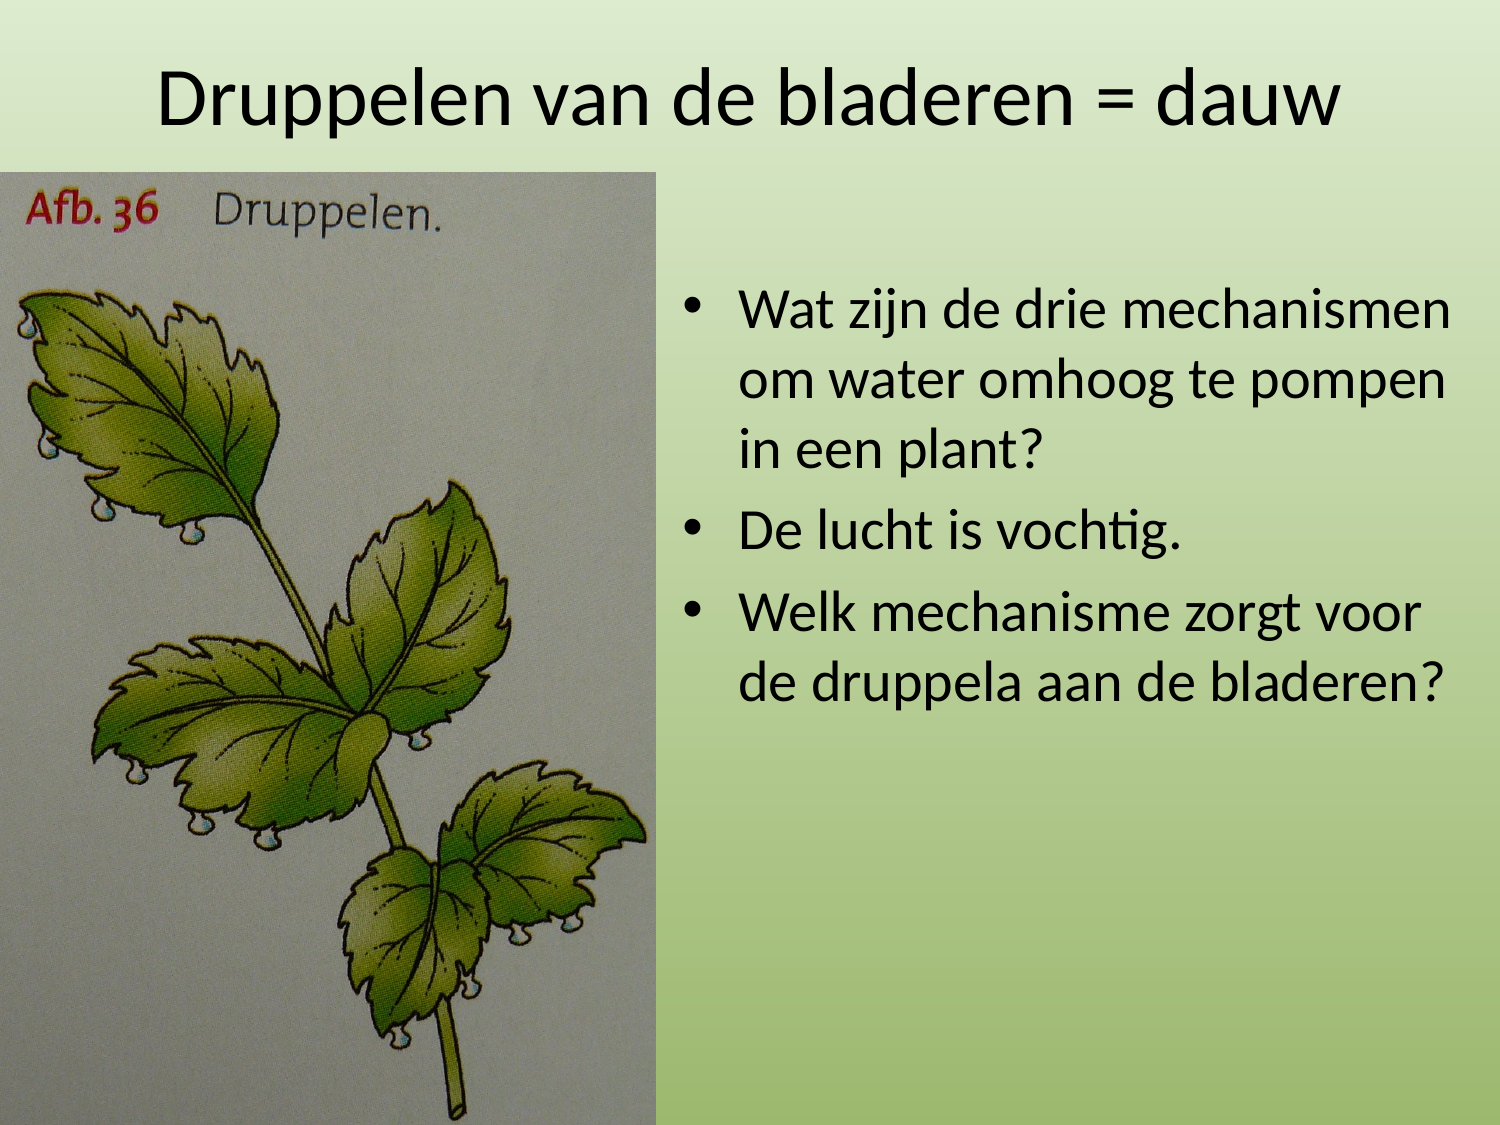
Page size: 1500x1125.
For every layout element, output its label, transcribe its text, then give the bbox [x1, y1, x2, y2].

list Wat zijn de drie mechanismen om water omhoog te pompen in een plant? De lucht is vochtig. Welk mechanisme zorgt voor de druppela aan de bladeren? [667, 262, 1500, 1005]
title Druppelen van de bladeren = dauw [75, 0, 1425, 185]
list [0, 172, 656, 1125]
